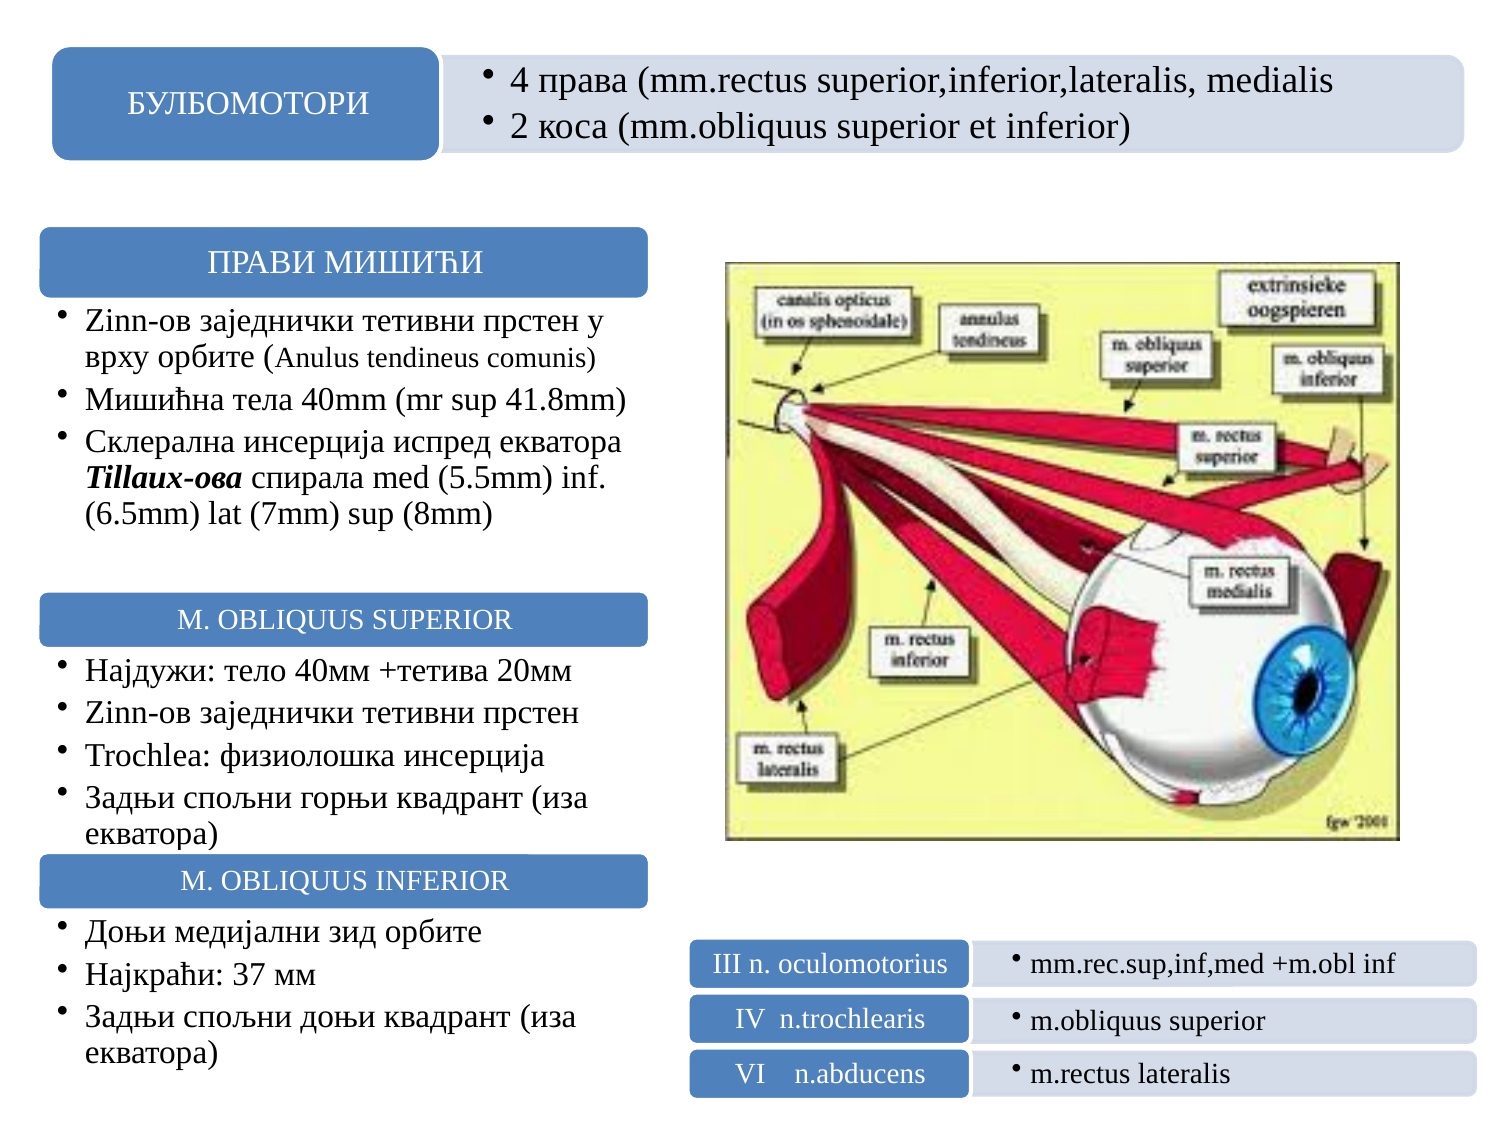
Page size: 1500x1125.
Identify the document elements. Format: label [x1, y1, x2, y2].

list [687, 937, 1476, 1101]
text_box [49, 44, 1463, 163]
text_box [37, 224, 651, 563]
list [37, 587, 651, 1076]
picture [724, 262, 1401, 841]
